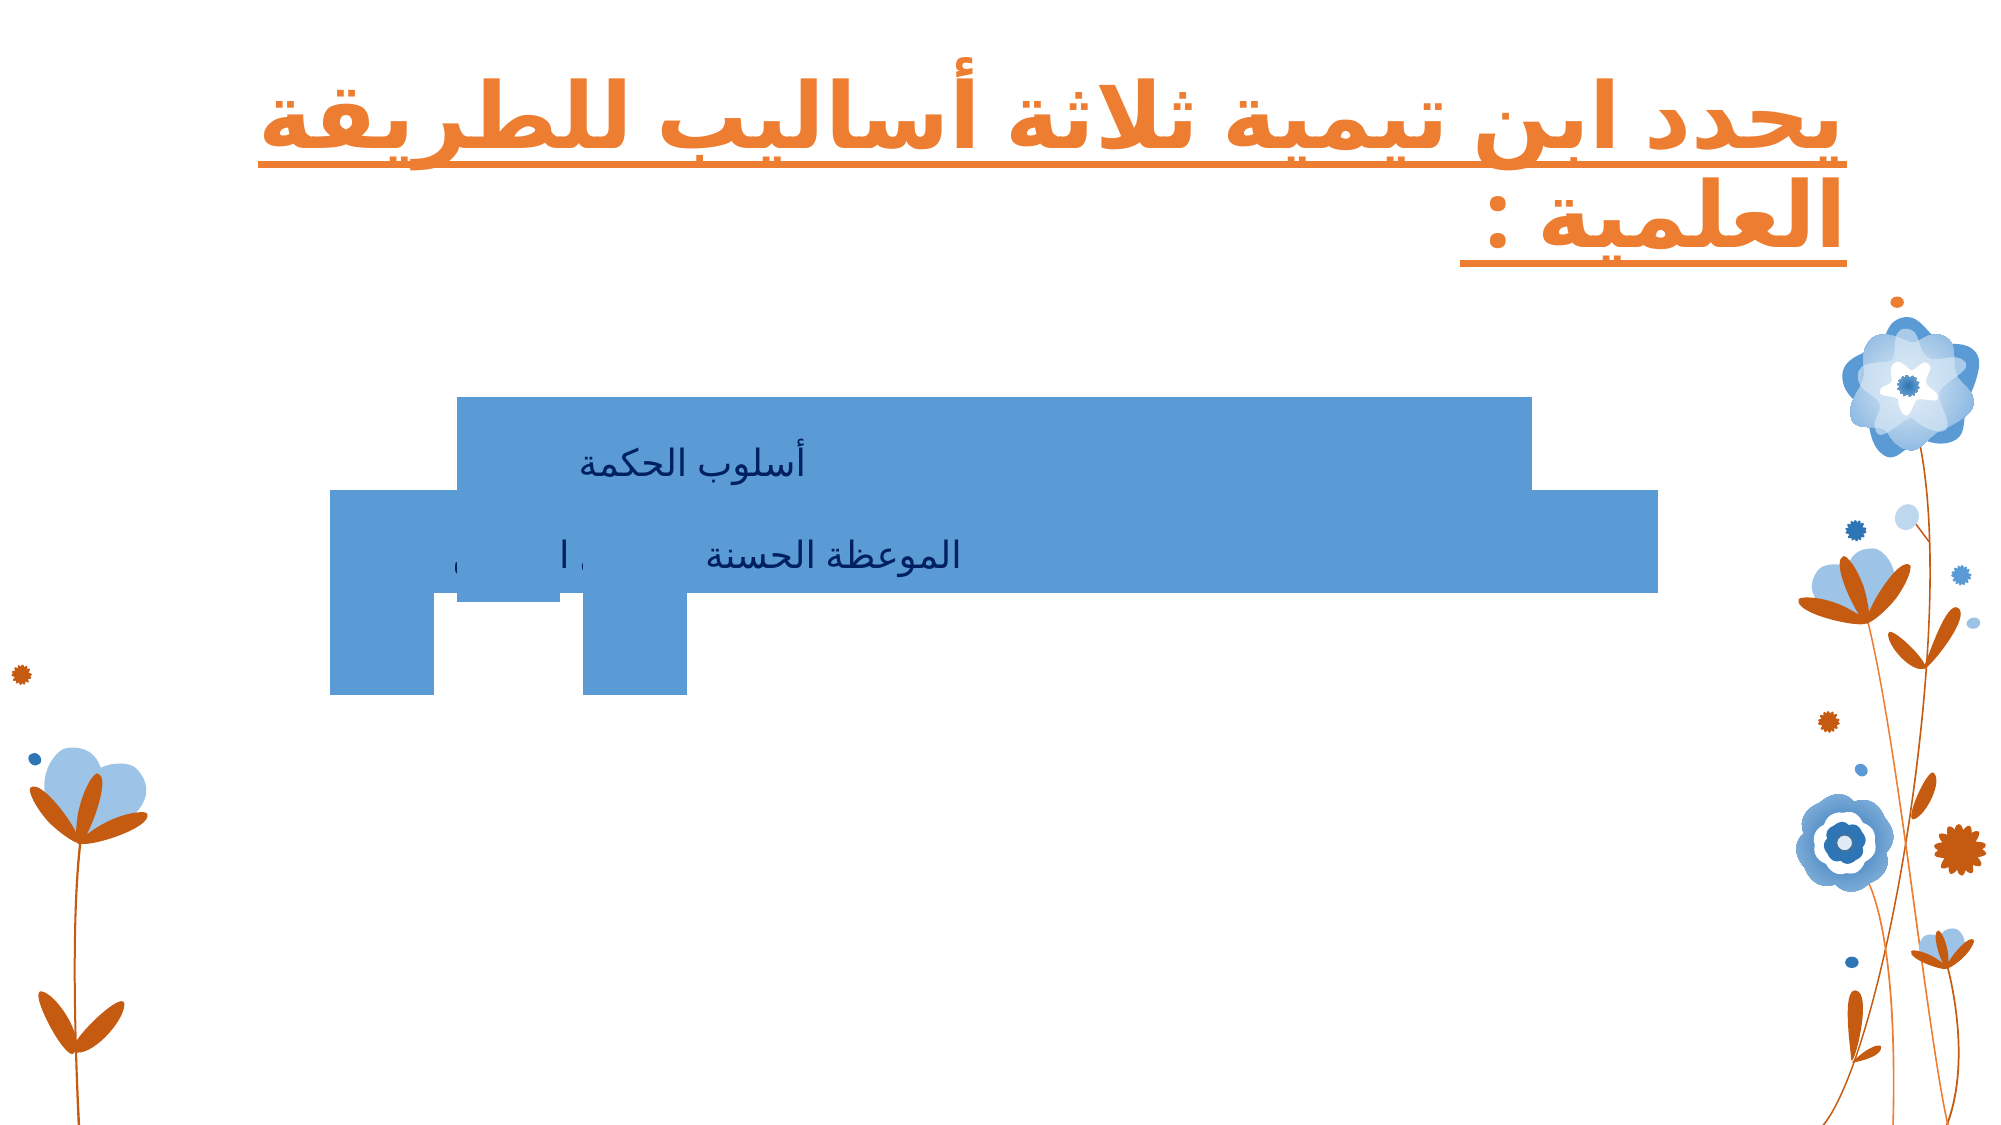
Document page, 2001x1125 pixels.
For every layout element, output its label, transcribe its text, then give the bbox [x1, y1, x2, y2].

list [331, 446, 1660, 933]
title يحدد ابن تيمية ثلاثة أساليب للطريقة العلمية : [137, 59, 1863, 278]
